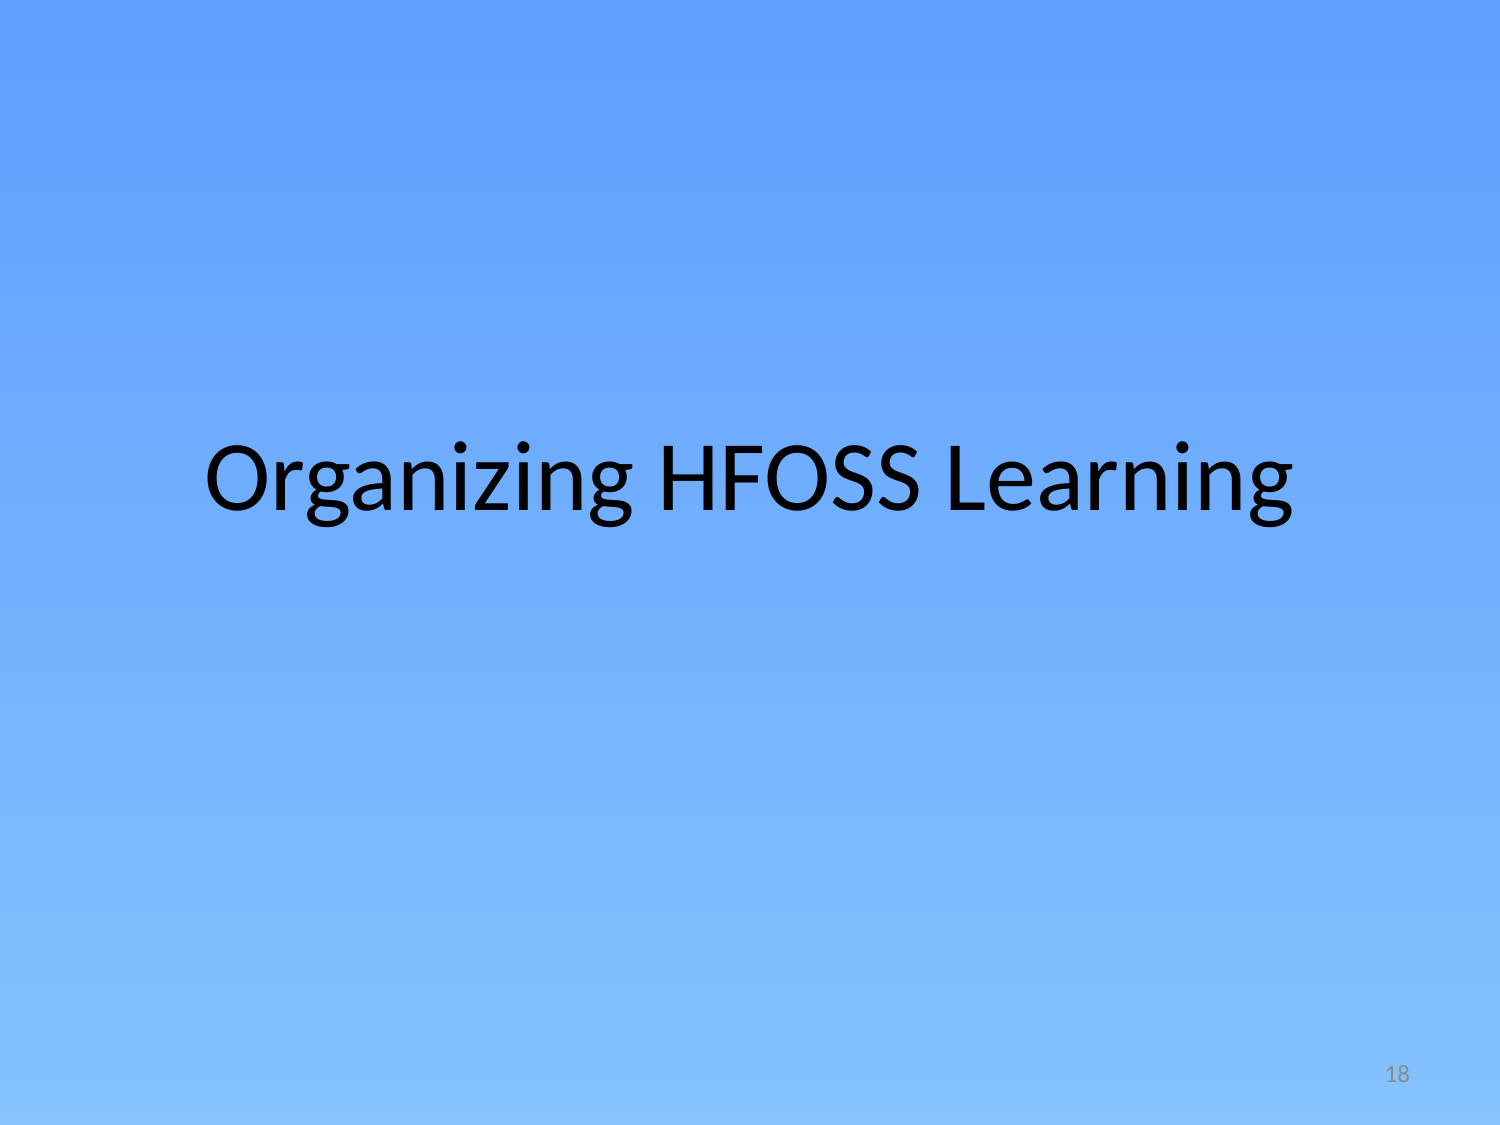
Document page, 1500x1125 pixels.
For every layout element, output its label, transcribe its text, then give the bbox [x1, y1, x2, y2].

title Organizing HFOSS Learning [112, 349, 1388, 591]
slide_number 18 [1074, 1042, 1425, 1103]
